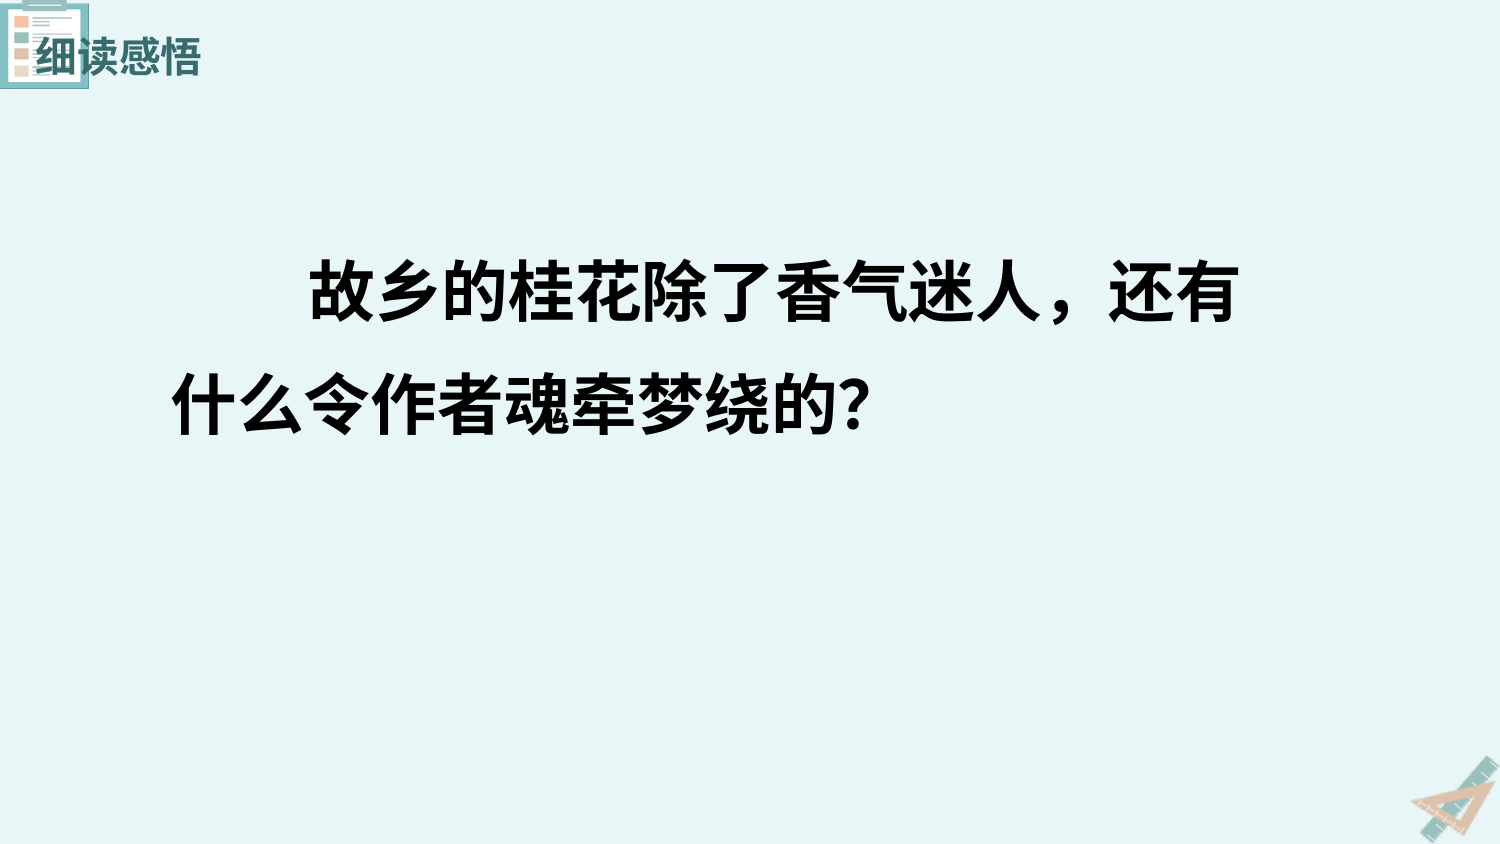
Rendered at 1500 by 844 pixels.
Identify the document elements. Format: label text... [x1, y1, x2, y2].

picture [1411, 755, 1500, 844]
text_box 细读感悟 [89, 25, 261, 87]
text_box 故乡的桂花除了香气迷人，还有 什么令作者魂牵梦绕的？ [155, 242, 1290, 451]
picture [0, 0, 89, 89]
